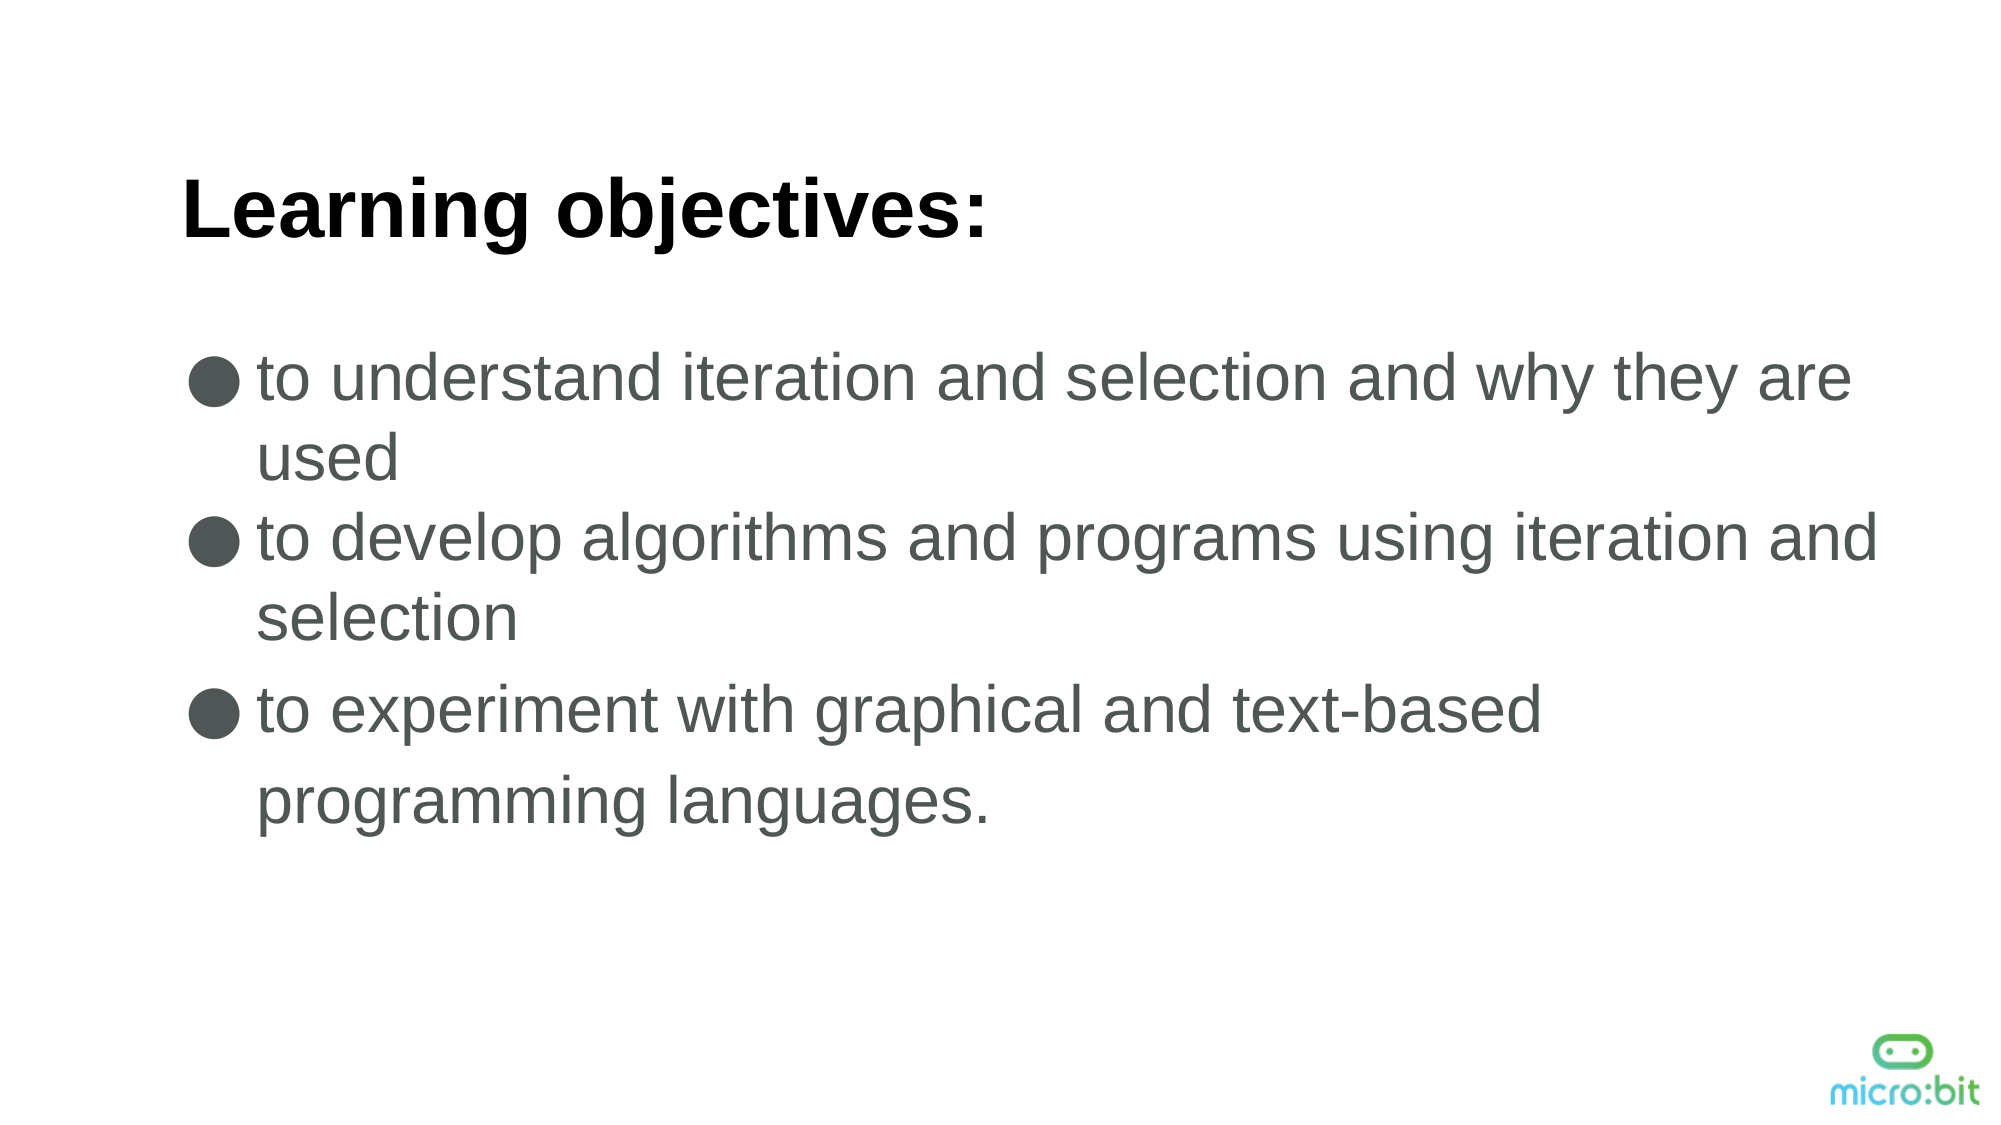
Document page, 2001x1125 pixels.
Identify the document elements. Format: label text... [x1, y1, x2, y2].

text_box Learning objectives: to understand iteration and selection and why they are used to develop algorithms and programs using iteration and selection to experiment with graphical and text-based programming languages. [166, 60, 1918, 884]
picture [1830, 1029, 1980, 1106]
